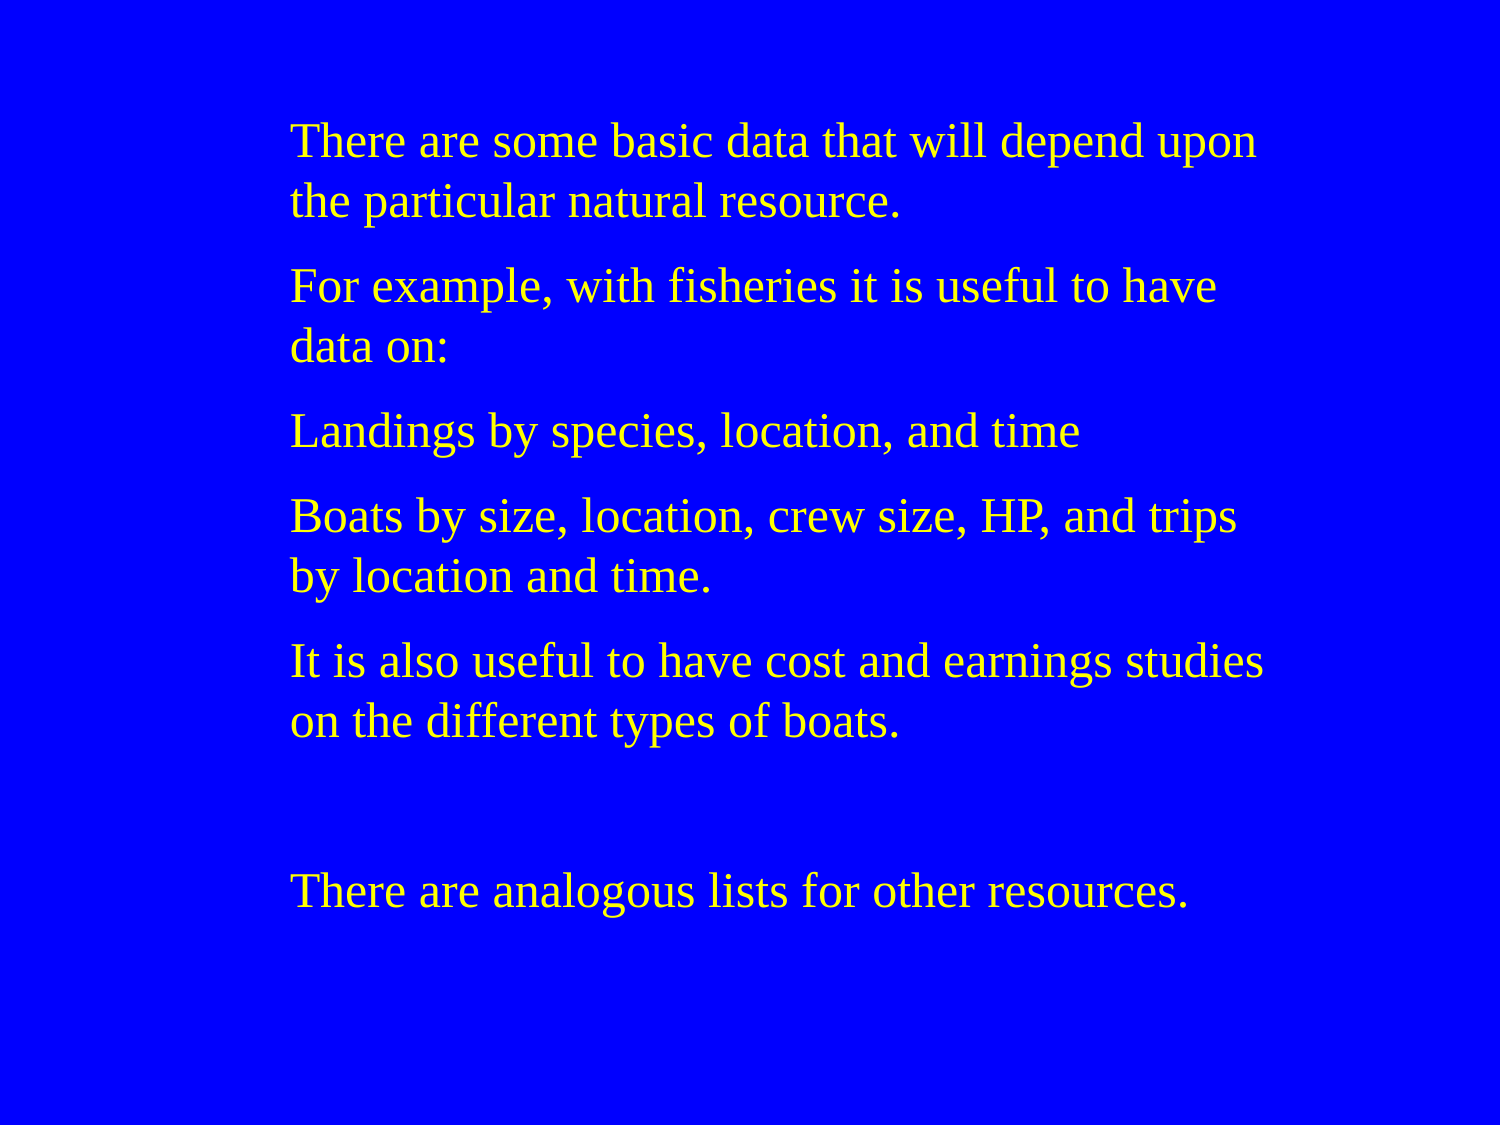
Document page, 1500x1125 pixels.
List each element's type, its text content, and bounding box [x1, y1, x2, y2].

text_box There are some basic data that will depend upon the particular natural resource. For example, with fisheries it is useful to have data on: Landings by species, location, and time Boats by size, location, crew size, HP, and trips by location and time. It is also useful to have cost and earnings studies on the different types of boats. There are analogous lists for other resources. [275, 99, 1300, 925]
